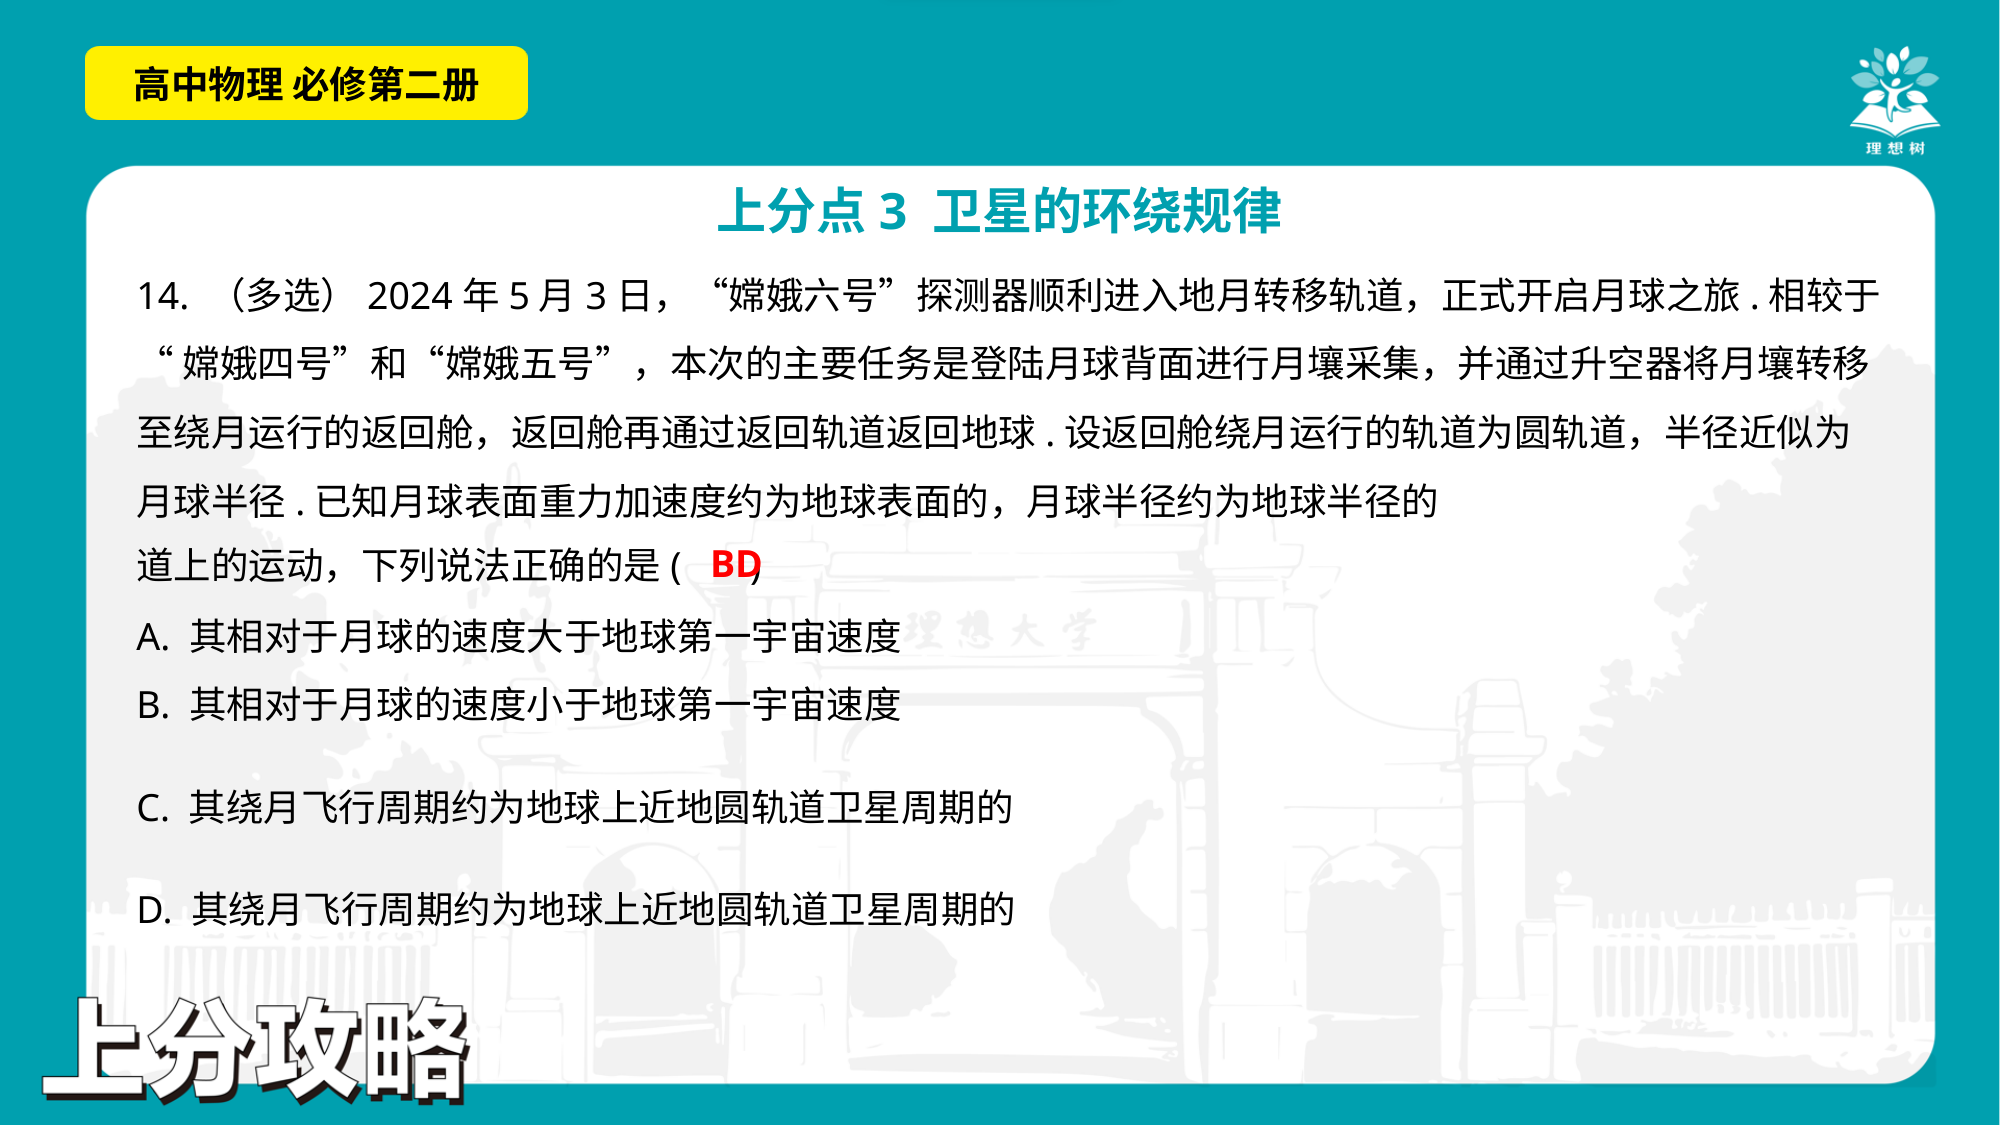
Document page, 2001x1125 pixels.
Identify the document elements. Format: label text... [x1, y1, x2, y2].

text_box BD [695, 520, 778, 579]
picture [0, 0, 2000, 1125]
